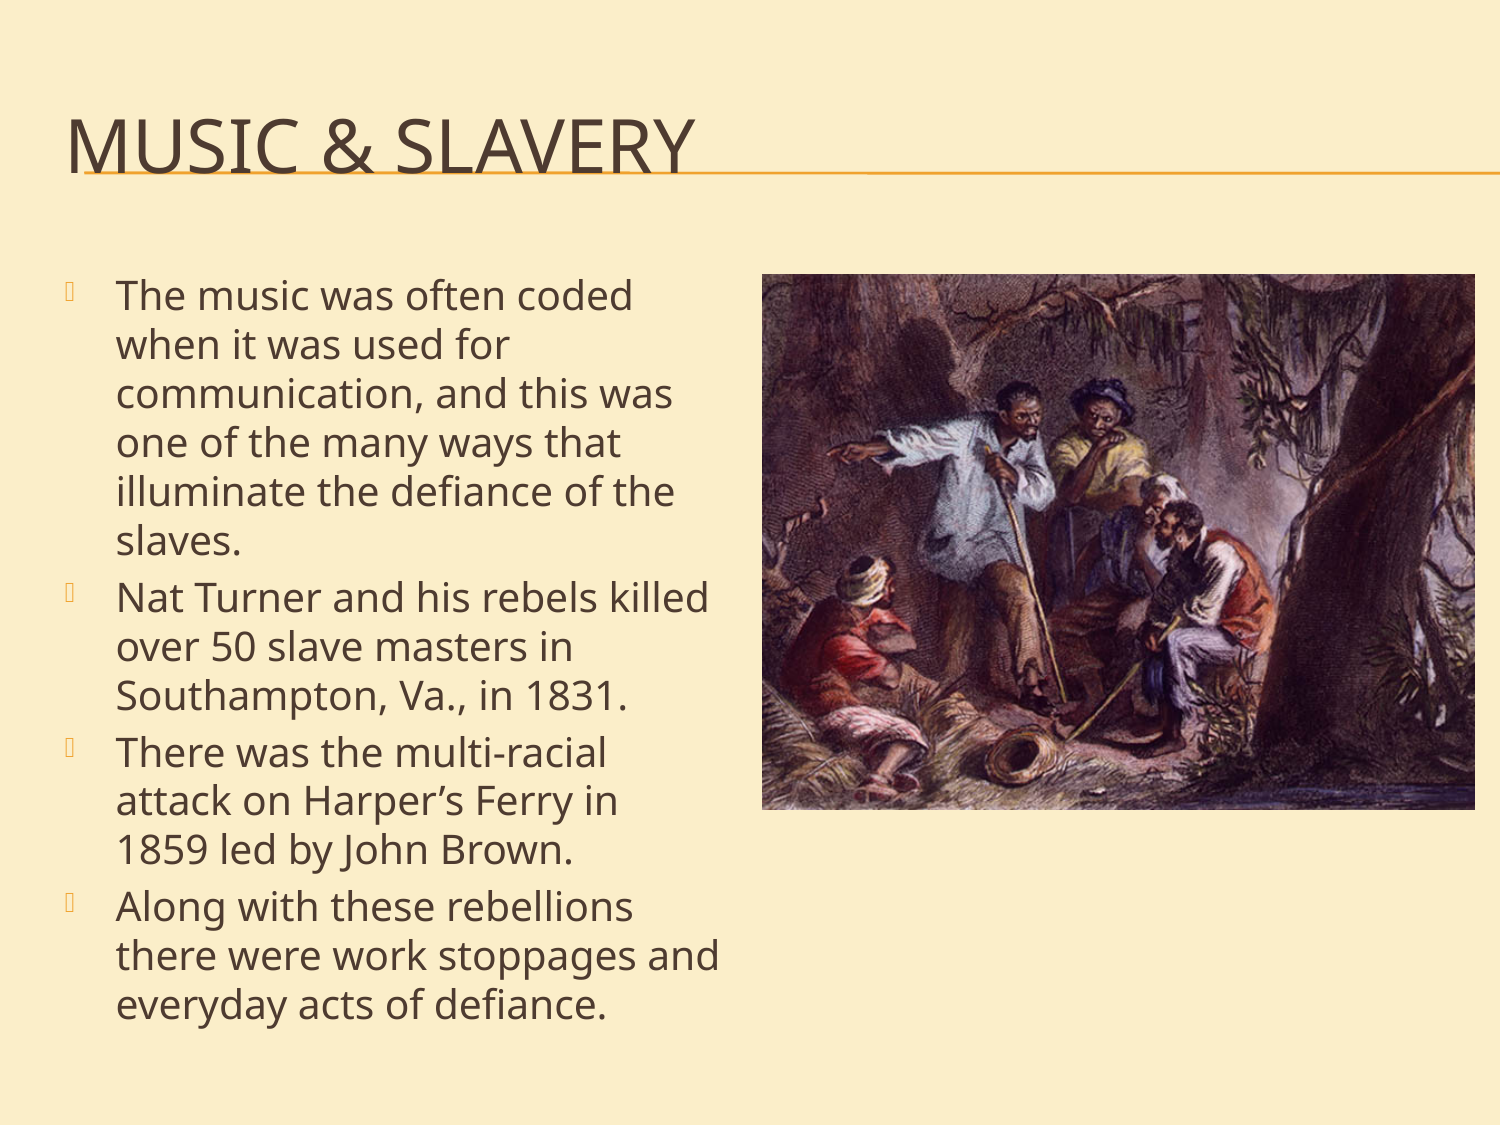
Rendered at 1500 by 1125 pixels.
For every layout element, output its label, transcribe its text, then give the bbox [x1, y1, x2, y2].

list The music was often coded when it was used for communication, and this was one of the many ways that illuminate the defiance of the slaves. Nat Turner and his rebels killed over 50 slave masters in Southampton, Va., in 1831. There was the multi-racial attack on Harper’s Ferry in 1859 led by John Brown. Along with these rebellions there were work stoppages and everyday acts of defiance. [50, 262, 738, 1038]
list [762, 274, 1476, 810]
title Music & slavery [49, 75, 1475, 213]
